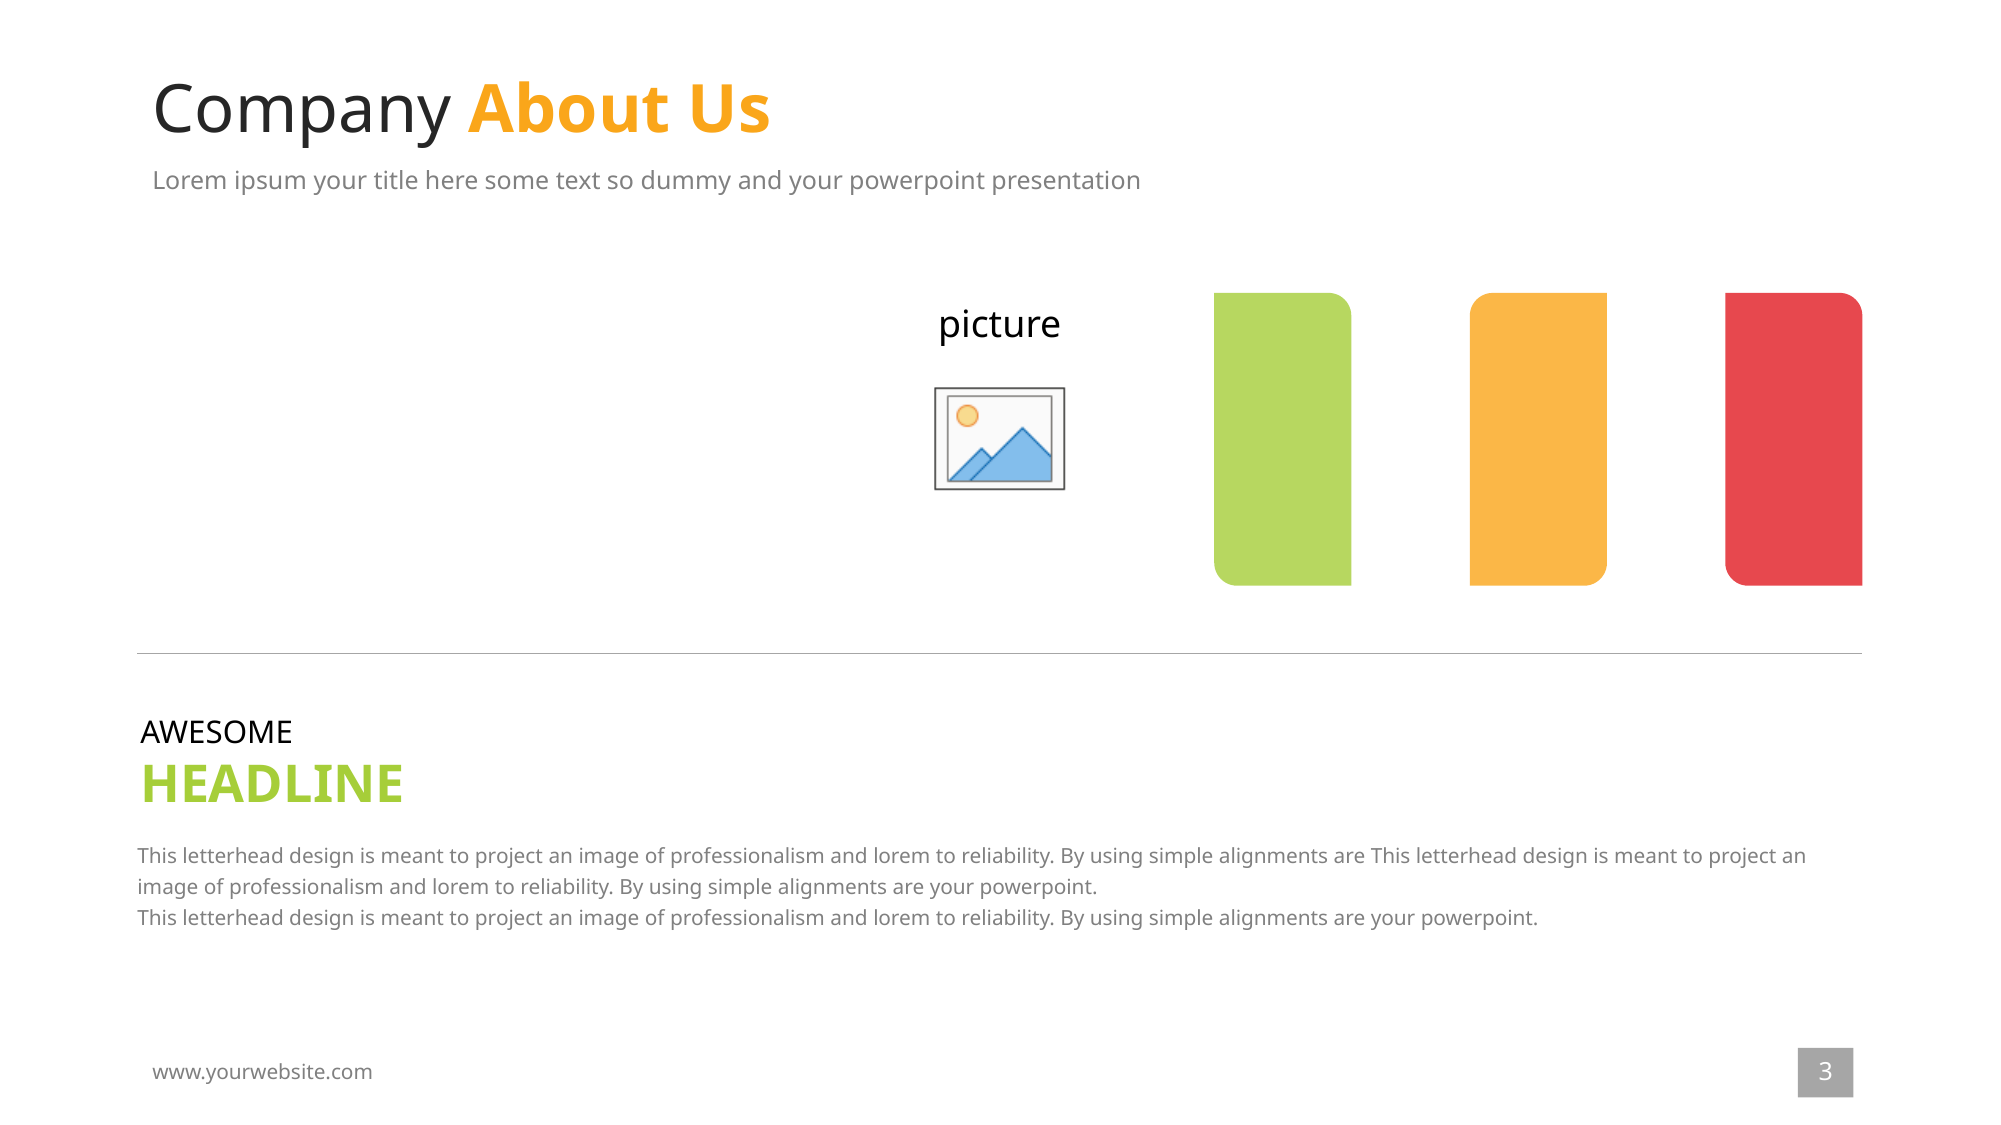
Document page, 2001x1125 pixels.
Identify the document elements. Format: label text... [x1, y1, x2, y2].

footer www.yourwebsite.com [137, 1042, 415, 1103]
picture [137, 292, 1863, 586]
text_box AWESOME HEADLINE [125, 705, 464, 820]
slide_number 3 [1788, 1042, 1863, 1103]
list Lorem ipsum your title here some text so dummy and your powerpoint presentation [137, 160, 1863, 207]
text_box This letterhead design is meant to project an image of professionalism and lorem to reliability. By using simple alignments are This letterhead design is meant to project an image of professionalism and lorem to reliability. By using simple alignments are your powerpoint. This letterhead design is meant to project an image of professionalism and lorem to reliability. By using simple alignments are your powerpoint. [137, 812, 1863, 954]
title Company About Us [137, 55, 1863, 160]
